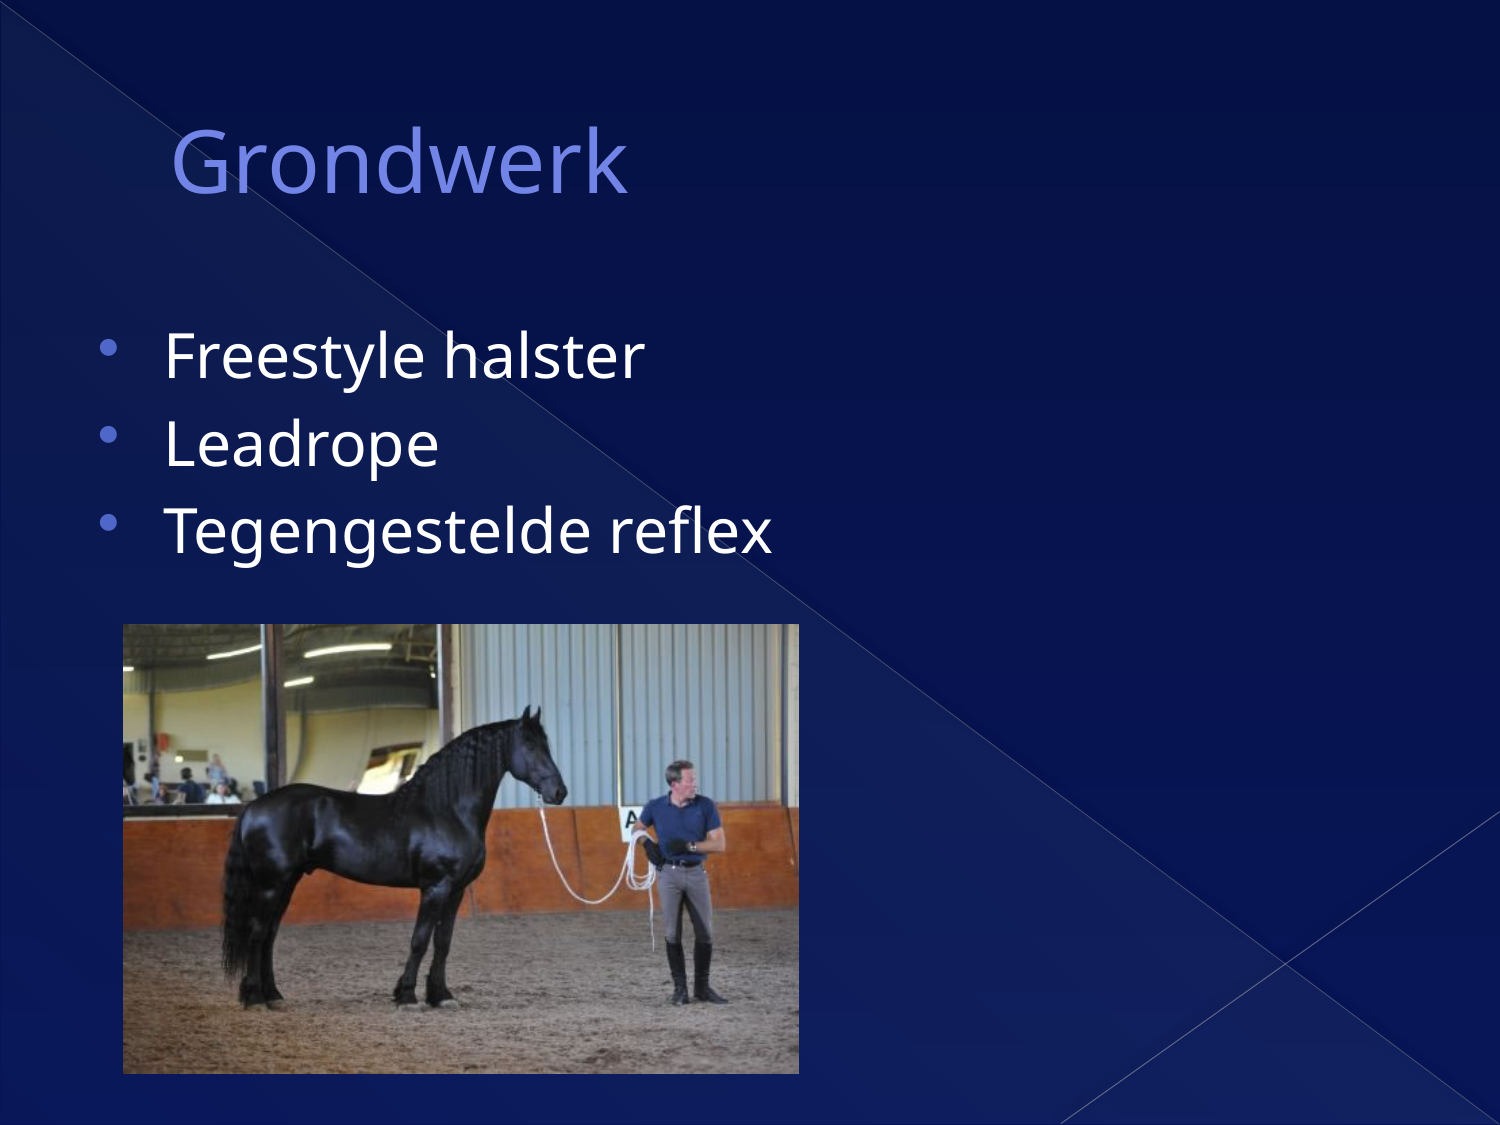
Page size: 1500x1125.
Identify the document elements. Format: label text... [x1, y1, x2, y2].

list Freestyle halster Leadrope Tegengestelde reflex [75, 308, 1425, 1059]
picture [123, 624, 799, 1074]
title Grondwerk [75, 43, 1425, 274]
